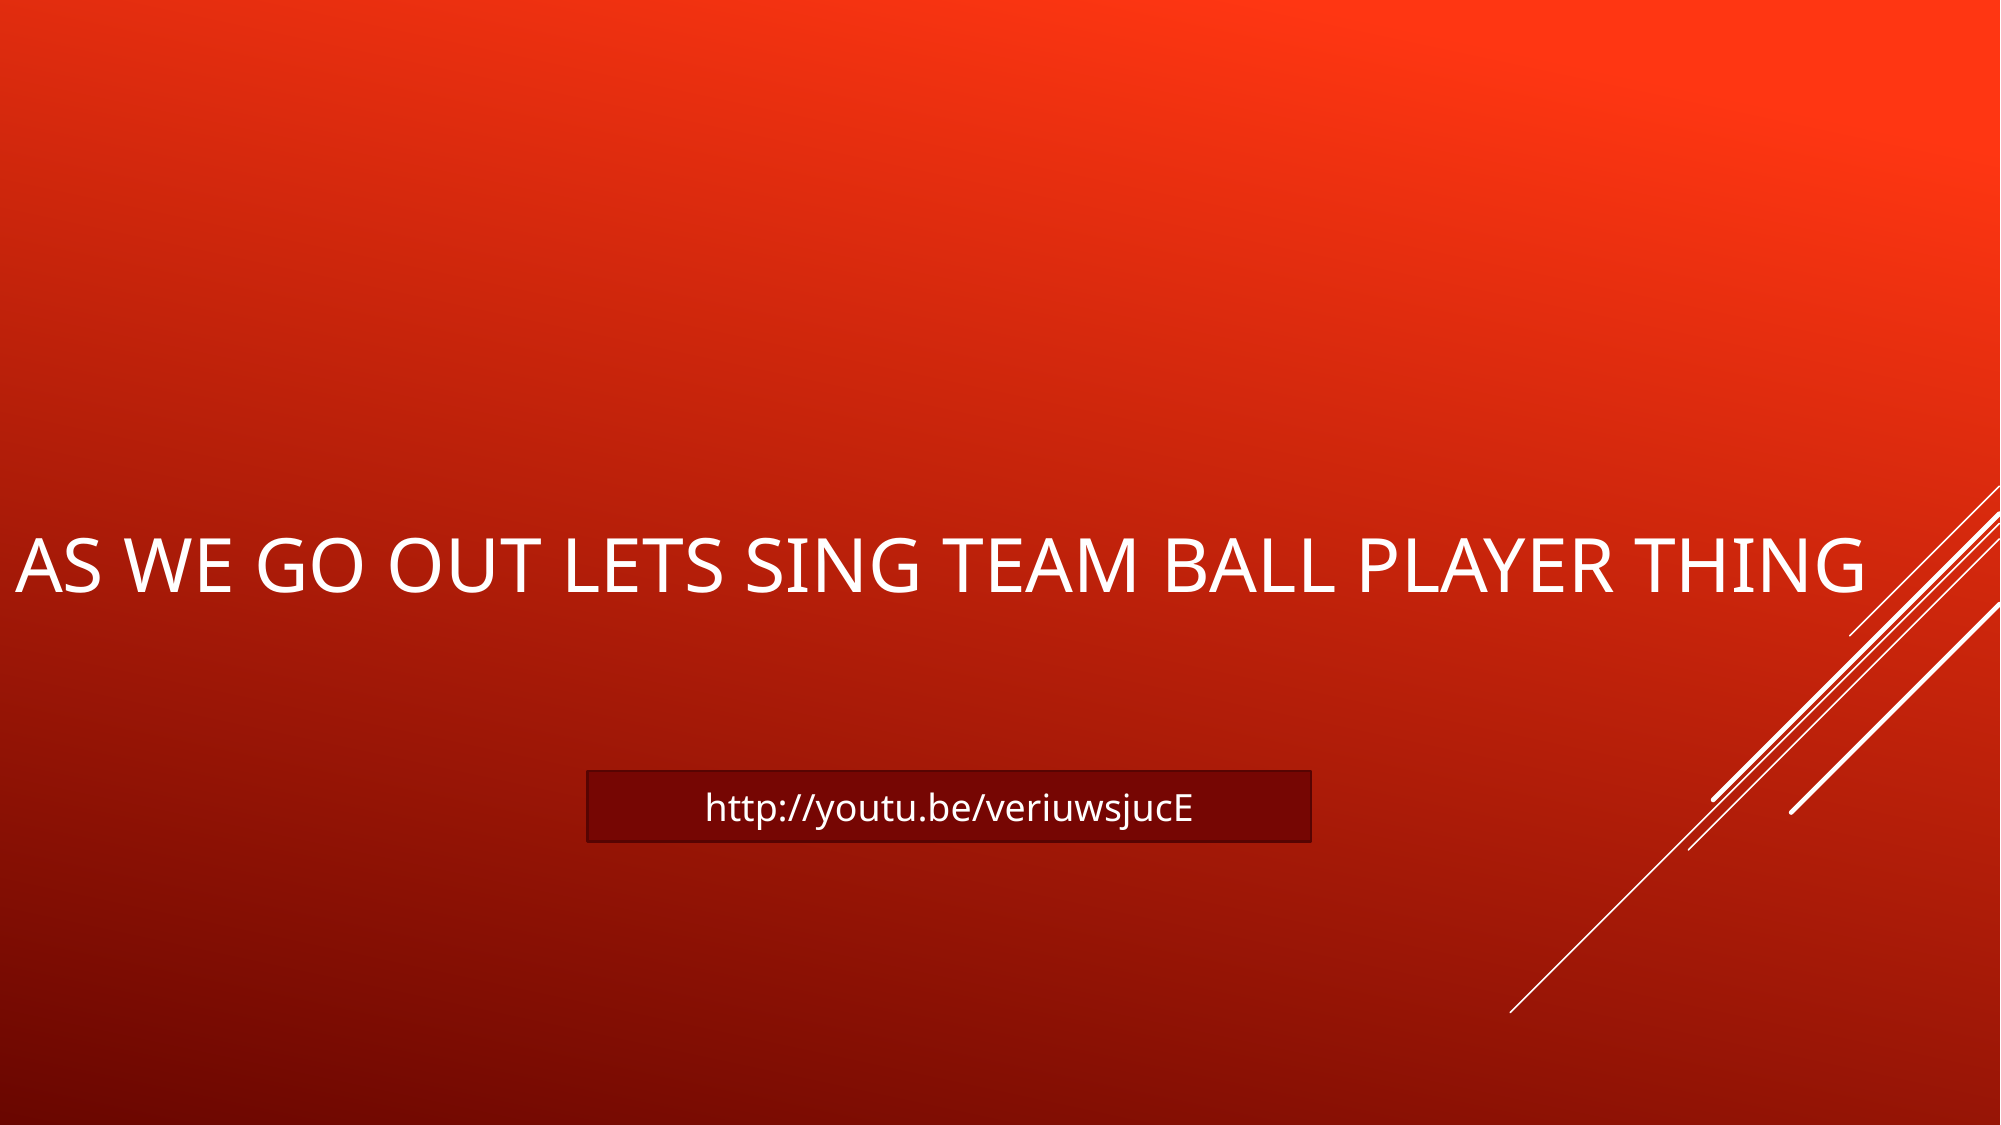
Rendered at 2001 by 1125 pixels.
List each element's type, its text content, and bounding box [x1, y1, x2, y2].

text_box http://youtu.be/veriuwsjucE [586, 770, 1312, 843]
title As we go out lets sing team ball player thing [0, 0, 2000, 1125]
